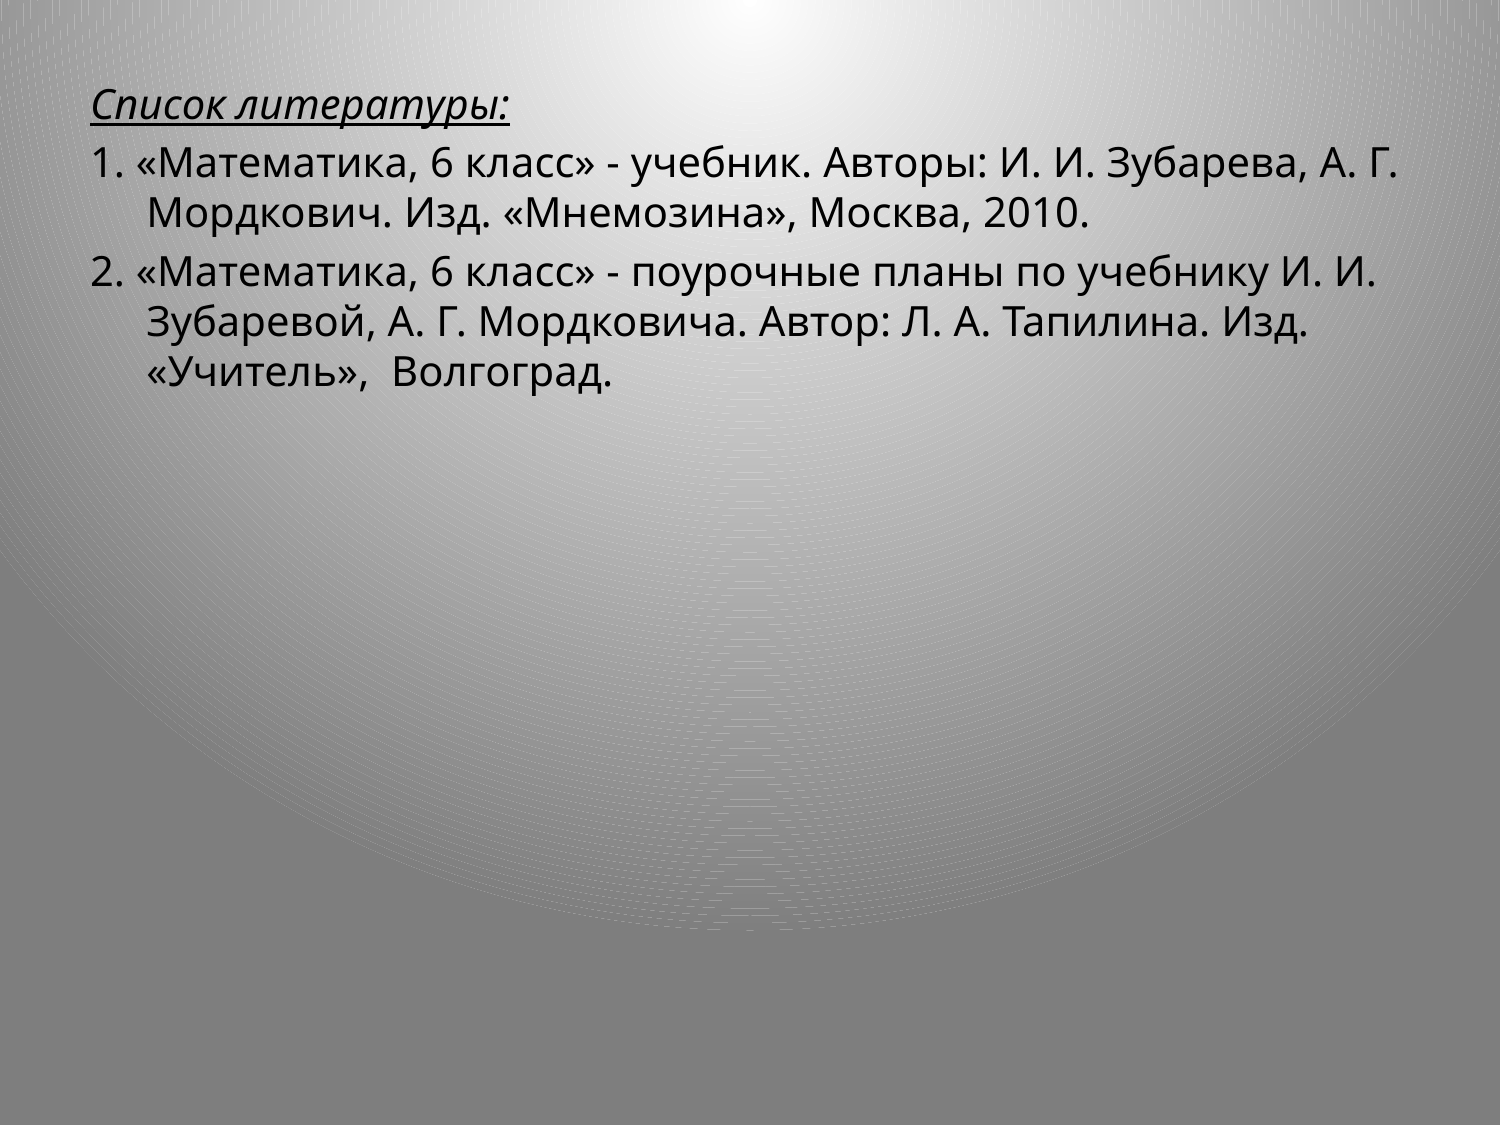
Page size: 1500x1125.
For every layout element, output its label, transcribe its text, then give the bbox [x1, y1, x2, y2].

list Список литературы: 1. «Математика, 6 класс» - учебник. Авторы: И. И. Зубарева, А. Г. Мордкович. Изд. «Мнемозина», Москва, 2010. 2. «Математика, 6 класс» - поурочные планы по учебнику И. И. Зубаревой, А. Г. Мордковича. Автор: Л. А. Тапилина. Изд. «Учитель», Волгоград. [74, 70, 1426, 1006]
